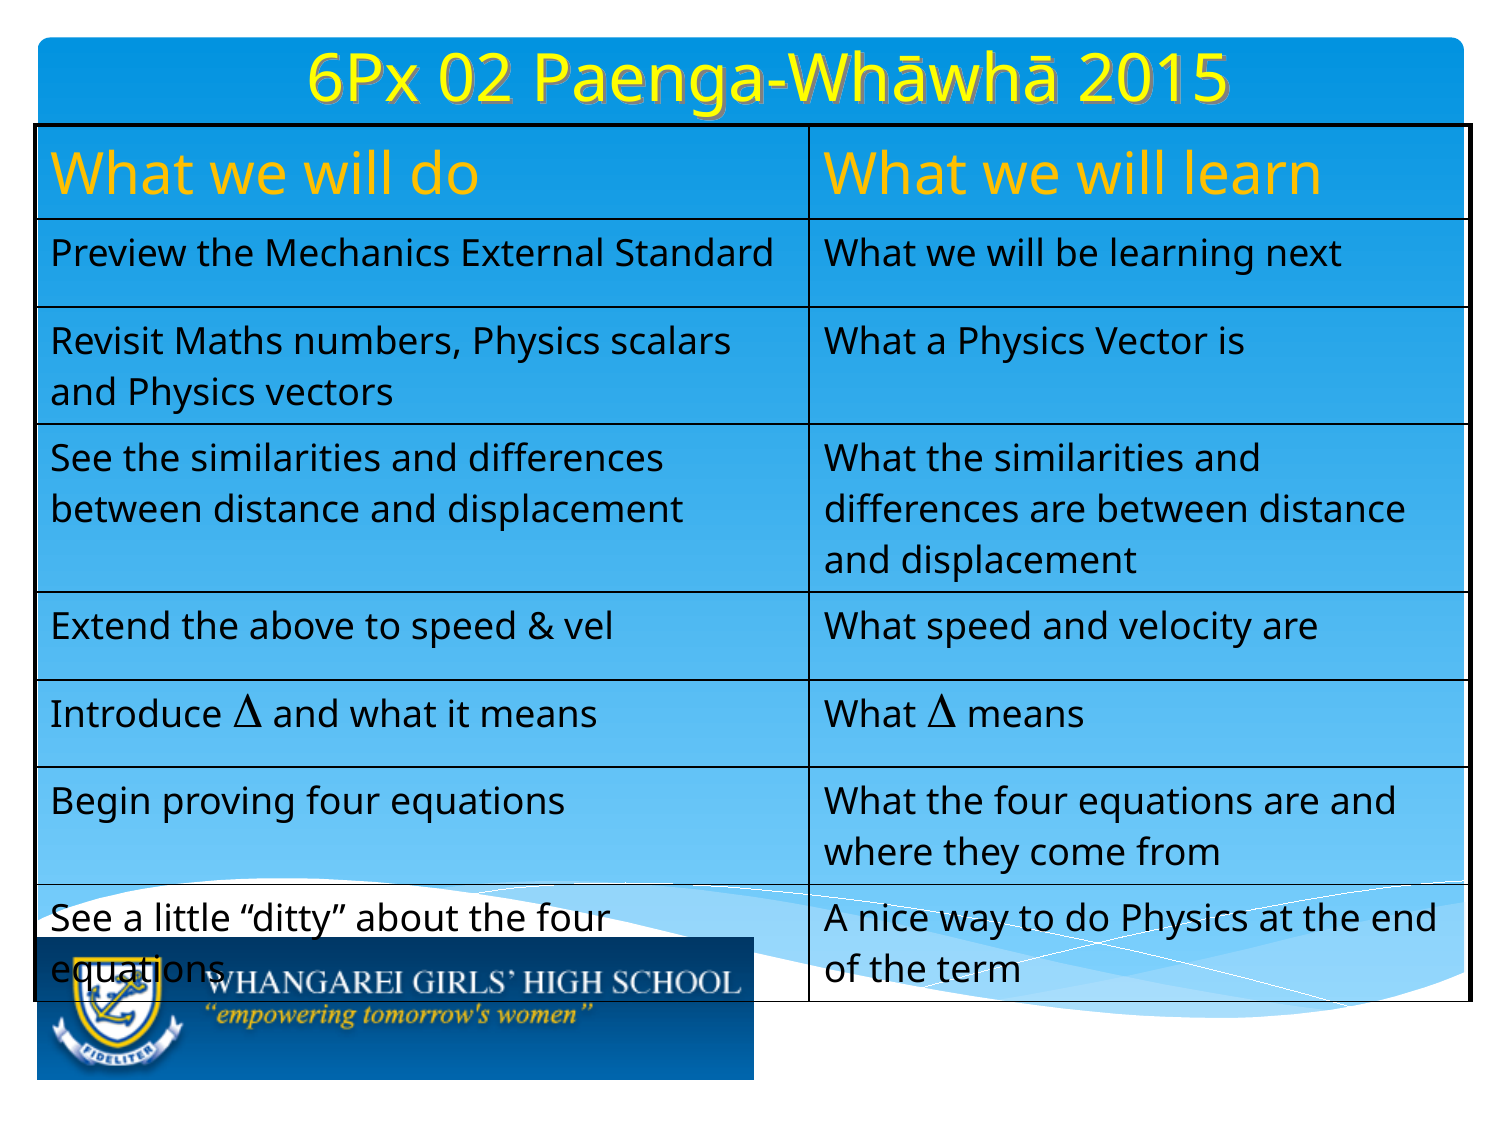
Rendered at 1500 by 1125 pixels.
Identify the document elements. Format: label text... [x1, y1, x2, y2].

table_cell What we will be learning next [810, 220, 1468, 306]
table_cell See a little “ditty” about the four equations [37, 885, 808, 1001]
table_cell What a Physics Vector is [810, 308, 1468, 423]
table_cell A nice way to do Physics at the end of the term [810, 885, 1468, 1001]
table_cell What the similarities and differences are between distance and displacement [810, 425, 1468, 591]
picture [37, 937, 754, 1080]
text_box 6Px 02 Paenga-Whāwhā 2015 [162, 24, 1375, 123]
table_cell See the similarities and differences between distance and displacement [37, 425, 808, 591]
table_header What we will learn [810, 127, 1468, 218]
table_cell Introduce  and what it means [37, 681, 808, 766]
table_cell What the four equations are and where they come from [810, 768, 1468, 884]
table_cell What  means [810, 681, 1468, 766]
table_cell Preview the Mechanics External Standard [37, 220, 808, 306]
table_cell Extend the above to speed & vel [37, 593, 808, 679]
table_cell Begin proving four equations [37, 768, 808, 884]
table_cell Revisit Maths numbers, Physics scalars and Physics vectors [37, 308, 808, 423]
table_cell What speed and velocity are [810, 593, 1468, 679]
table_header What we will do [37, 127, 808, 218]
